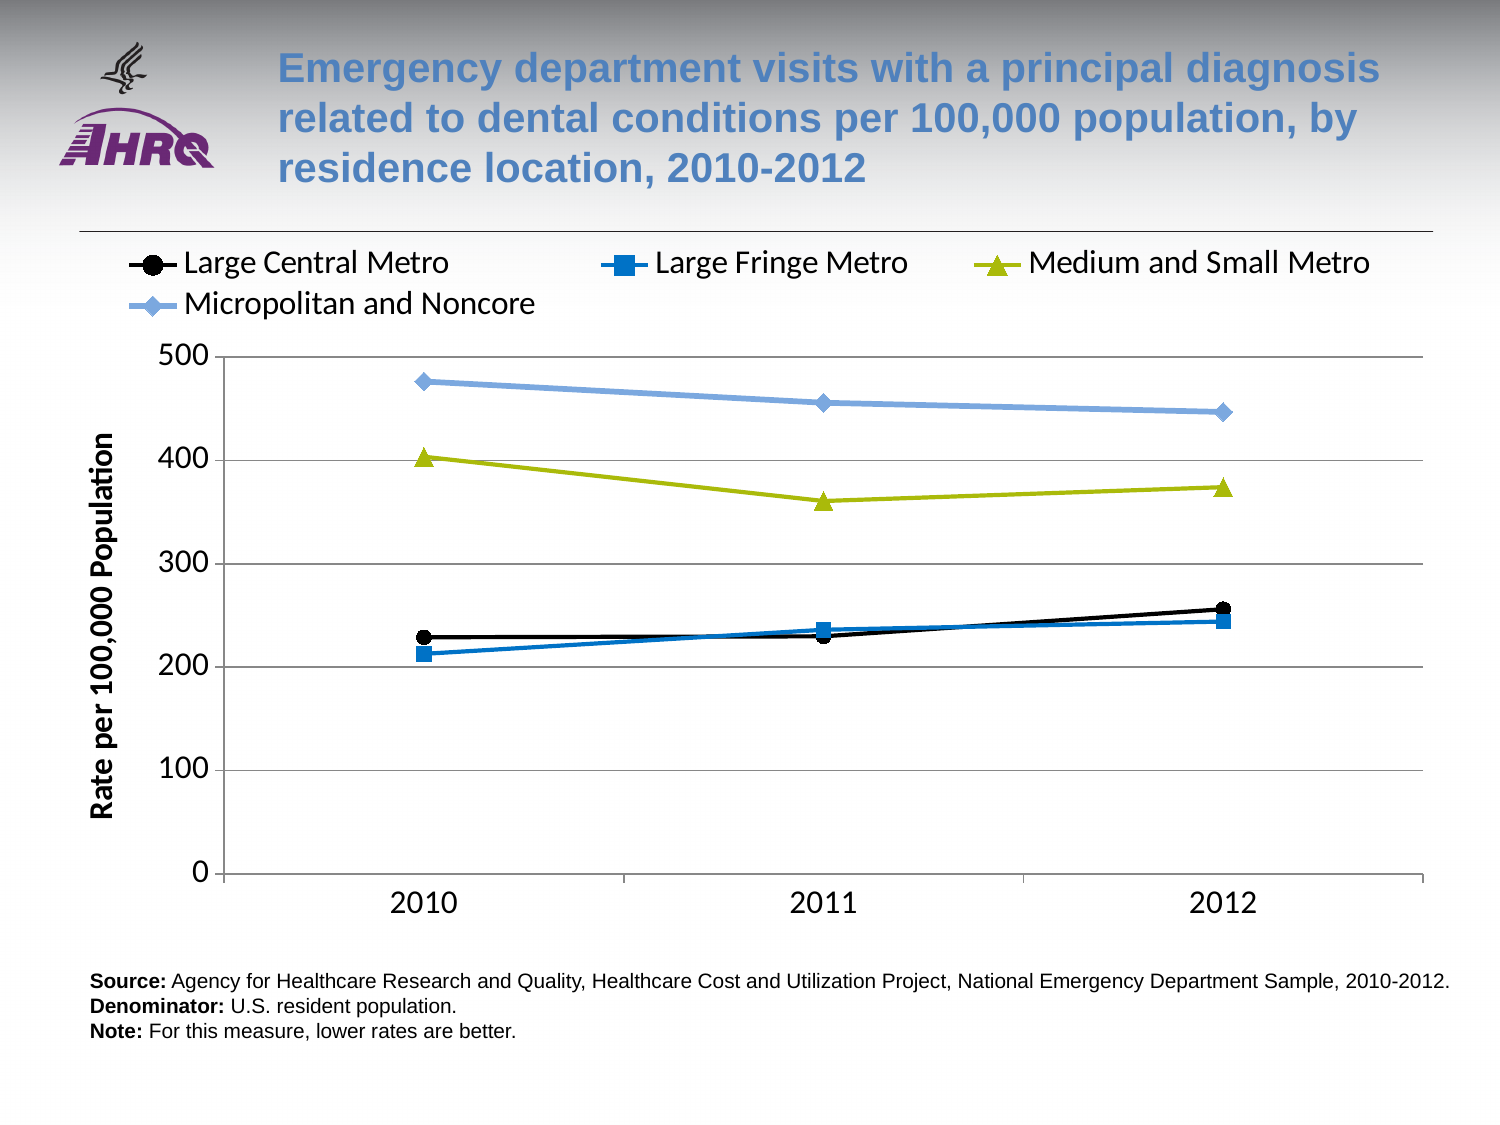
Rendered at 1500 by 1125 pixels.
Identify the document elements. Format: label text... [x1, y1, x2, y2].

text_box Source: Agency for Healthcare Research and Quality, Healthcare Cost and Utilization Project, National Emergency Department Sample, 2010-2012. Denominator: U.S. resident population. Note: For this measure, lower rates are better. [75, 960, 1475, 1050]
title Emergency department visits with a principal diagnosis related to dental conditions per 100,000 population, by residence location, 2010-2012 [262, 45, 1425, 188]
chart [74, 239, 1426, 946]
picture [0, 0, 1500, 1125]
